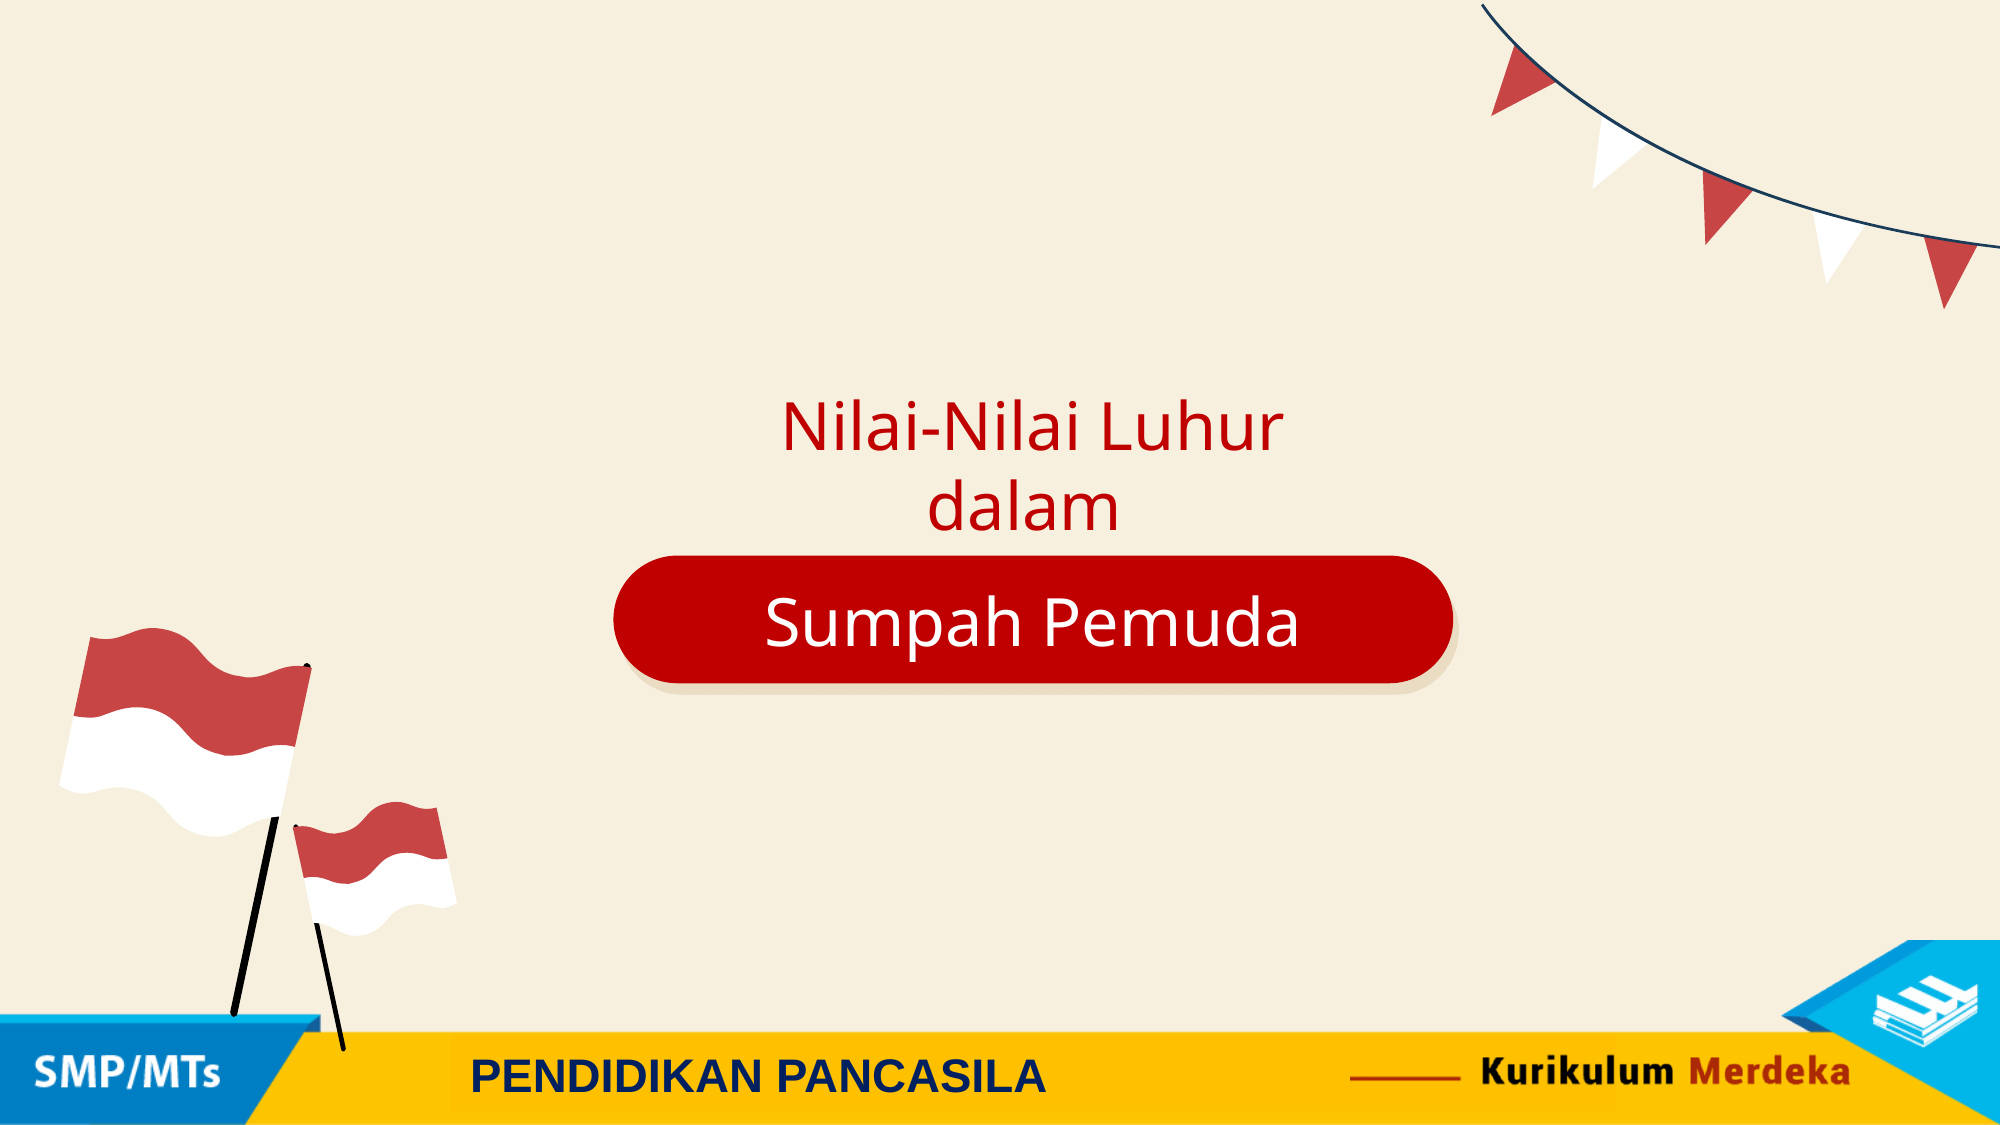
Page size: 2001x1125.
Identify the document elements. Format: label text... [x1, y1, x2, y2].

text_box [292, 801, 458, 1052]
text_box Nilai-Nilai Luhur dalam [661, 376, 1406, 552]
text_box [59, 628, 312, 1017]
text_box Sumpah Pemuda [613, 555, 1454, 684]
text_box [0, 940, 2000, 1125]
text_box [1481, 3, 2000, 310]
